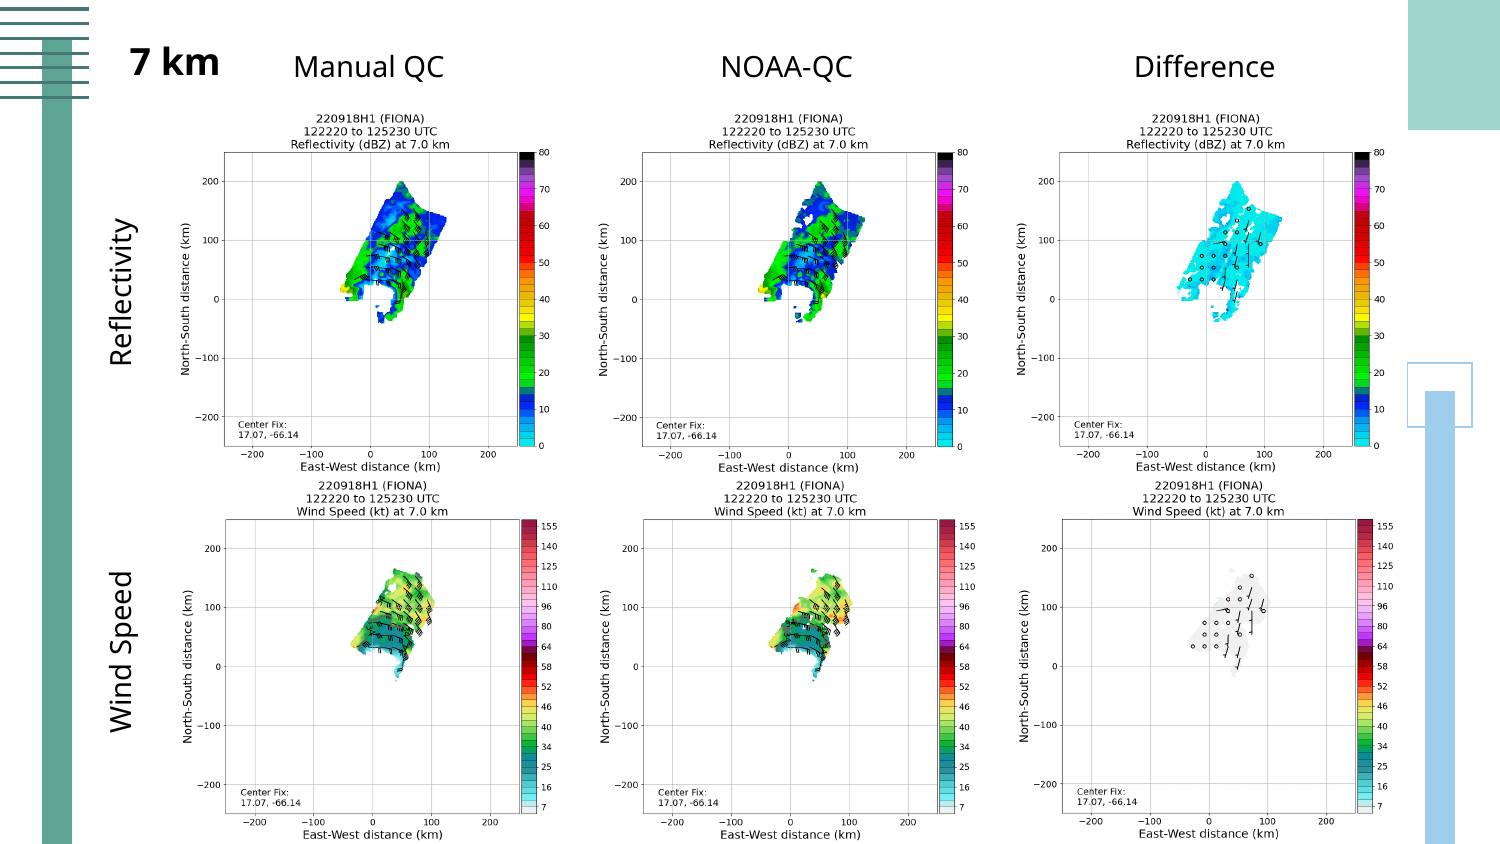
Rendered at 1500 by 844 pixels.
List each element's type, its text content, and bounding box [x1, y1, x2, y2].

text_box NOAA-QC [681, 32, 893, 98]
text_box Reflectivity [86, 187, 152, 399]
text_box Manual QC [264, 32, 475, 98]
text_box 7 km [86, 22, 264, 98]
text_box Wind Speed [86, 547, 152, 758]
picture [593, 108, 980, 844]
text_box Difference [1099, 32, 1310, 98]
picture [1011, 109, 1398, 844]
picture [175, 108, 562, 844]
